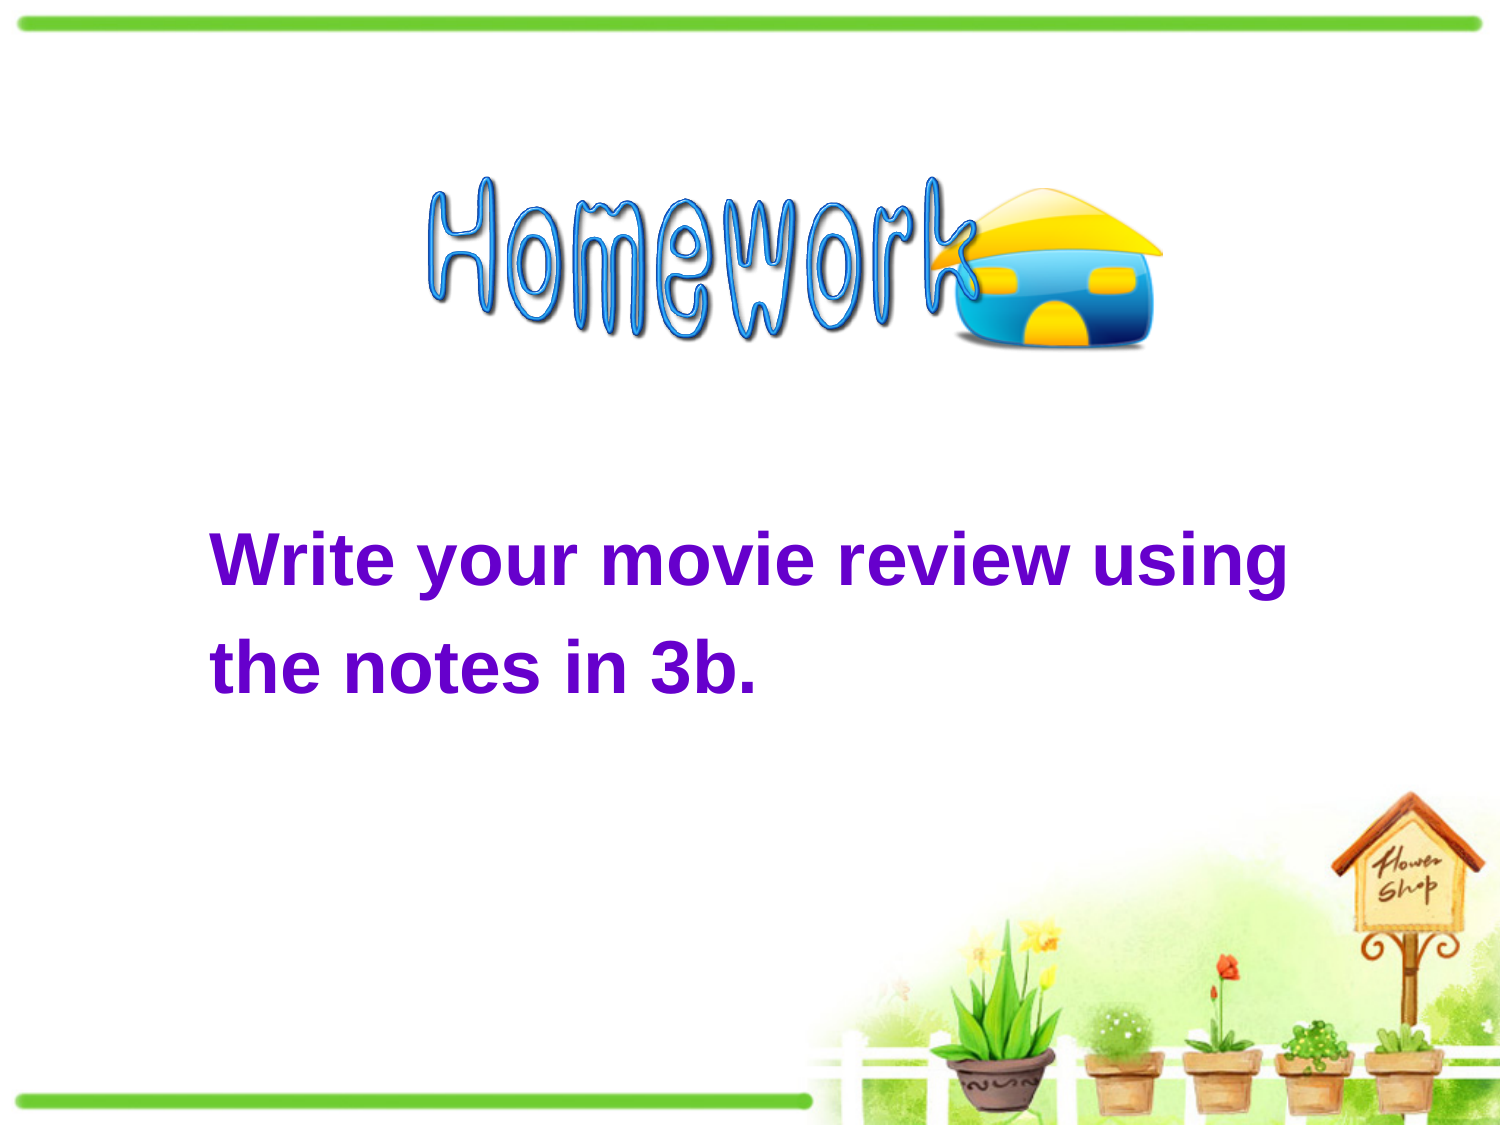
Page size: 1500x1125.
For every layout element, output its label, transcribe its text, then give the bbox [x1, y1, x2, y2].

picture [0, 0, 1500, 1125]
text_box Write your movie review using the notes in 3b. [194, 484, 1341, 716]
